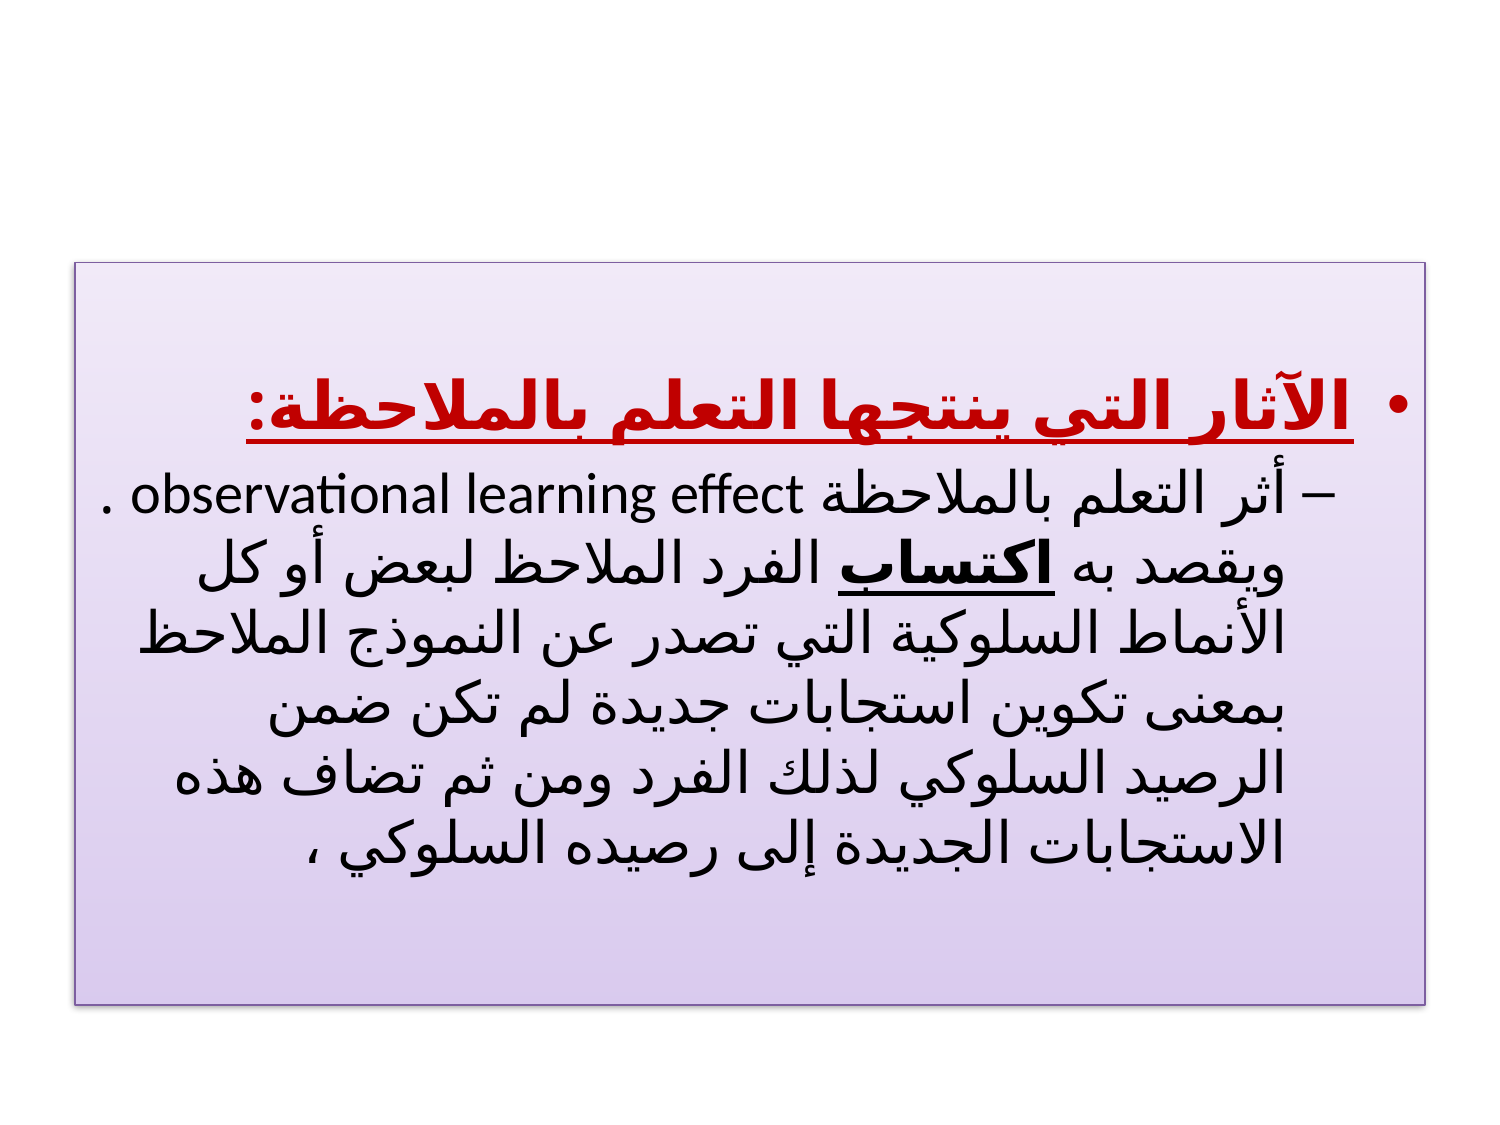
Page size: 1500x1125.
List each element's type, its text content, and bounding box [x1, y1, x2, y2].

list الآثار التي ينتجها التعلم بالملاحظة: أثر التعلم بالملاحظة observational learning effect . ويقصد به اكتساب الفرد الملاحظ لبعض أو كل الأنماط السلوكية التي تصدر عن النموذج الملاحظ بمعنى تكوين استجابات جديدة لم تكن ضمن الرصيد السلوكي لذلك الفرد ومن ثم تضاف هذه الاستجابات الجديدة إلى رصيده السلوكي ، [74, 262, 1426, 1006]
